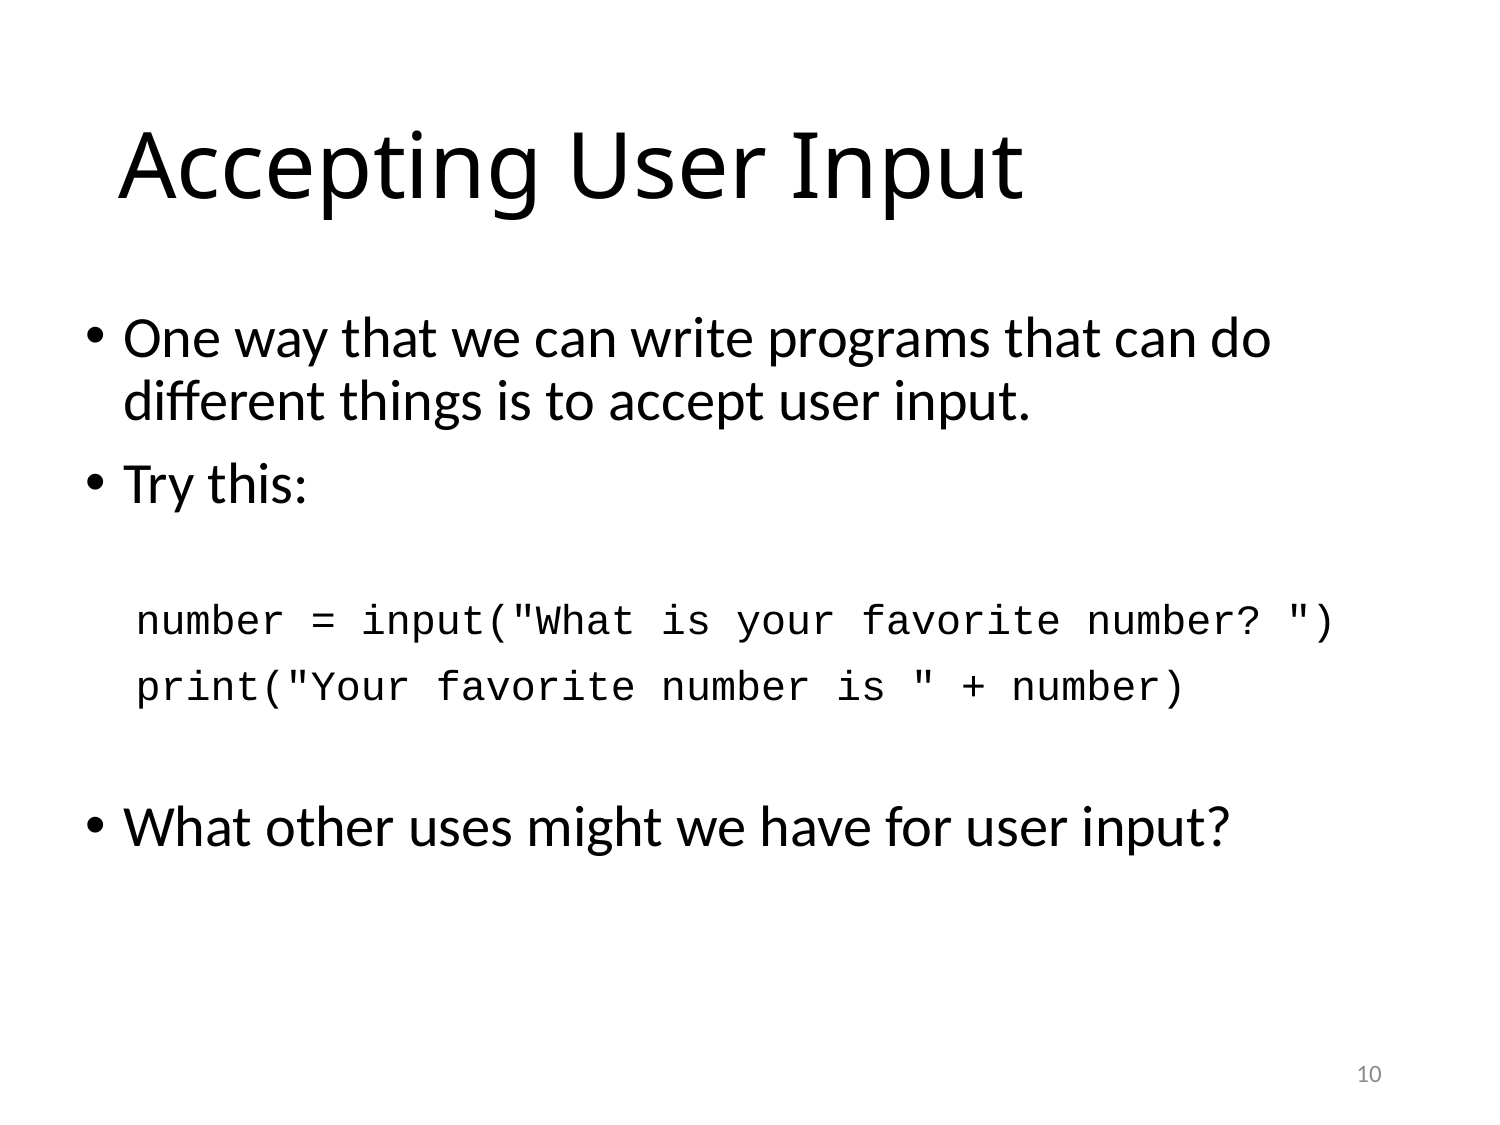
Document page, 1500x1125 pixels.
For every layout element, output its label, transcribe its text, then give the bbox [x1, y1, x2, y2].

list One way that we can write programs that can do different things is to accept user input. Try this: number = input("What is your favorite number? ") print("Your favorite number is " + number) What other uses might we have for user input? [70, 299, 1456, 1014]
title Accepting User Input [103, 59, 1397, 278]
slide_number 10 [1059, 1042, 1397, 1103]
